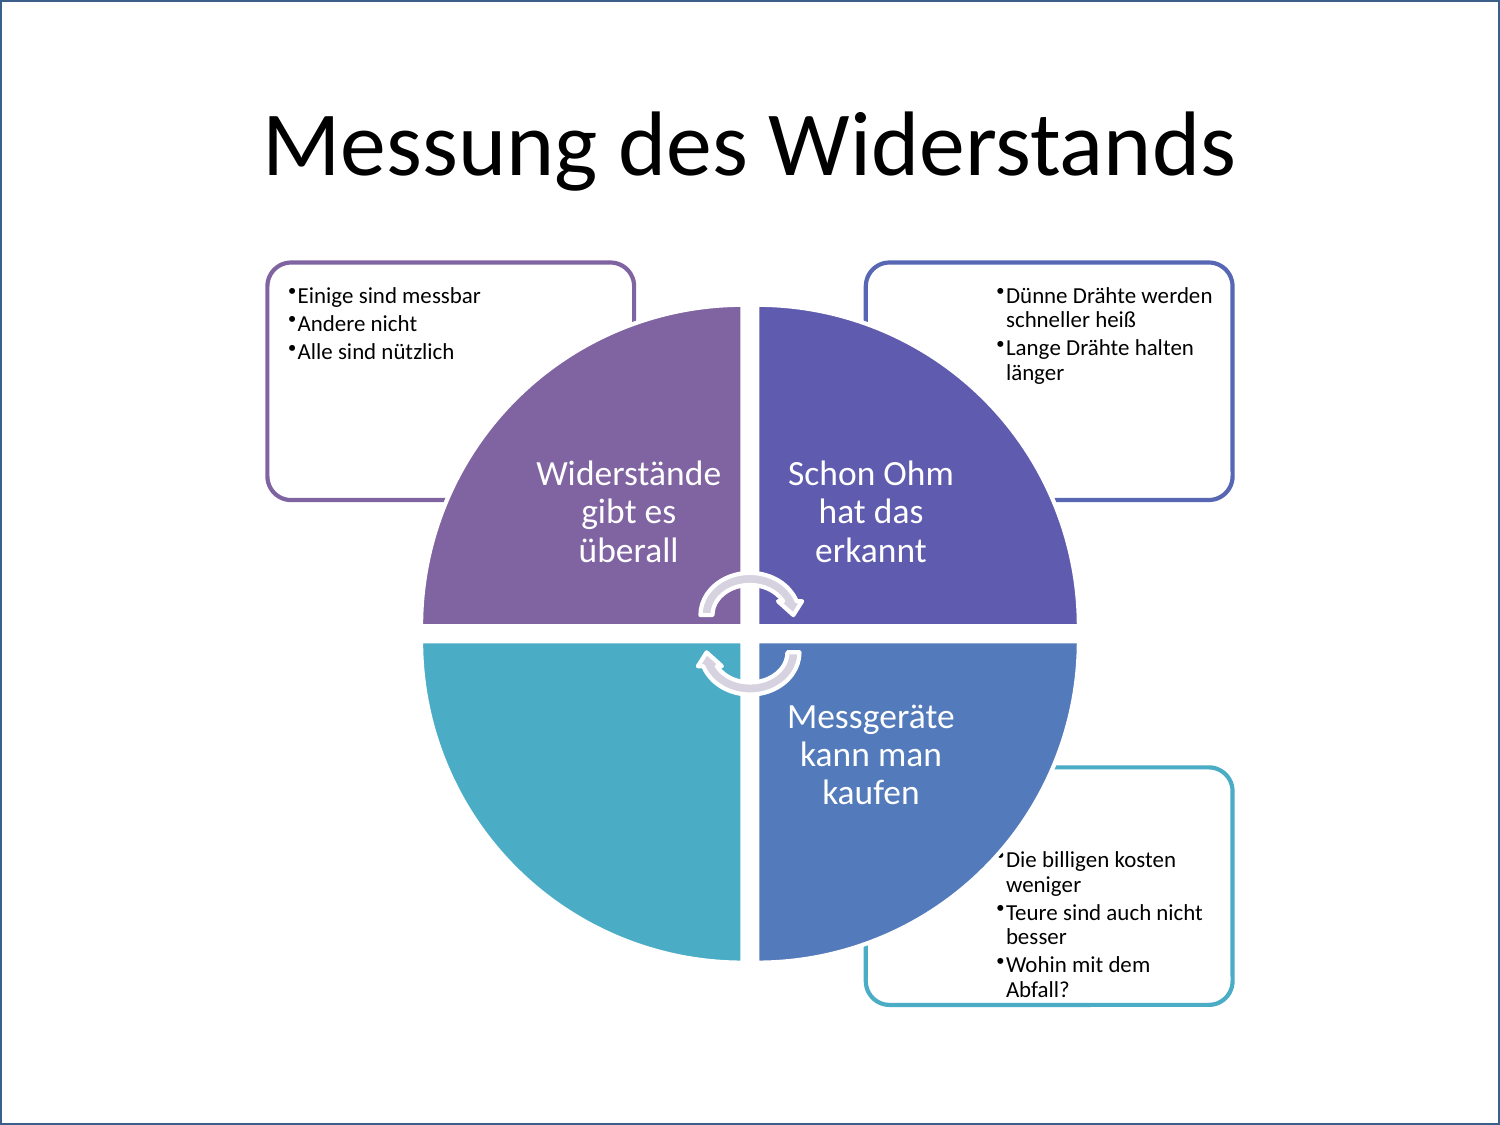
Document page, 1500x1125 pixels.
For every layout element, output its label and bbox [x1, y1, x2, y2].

text_box [0, 0, 1500, 1125]
list [74, 262, 1426, 1006]
